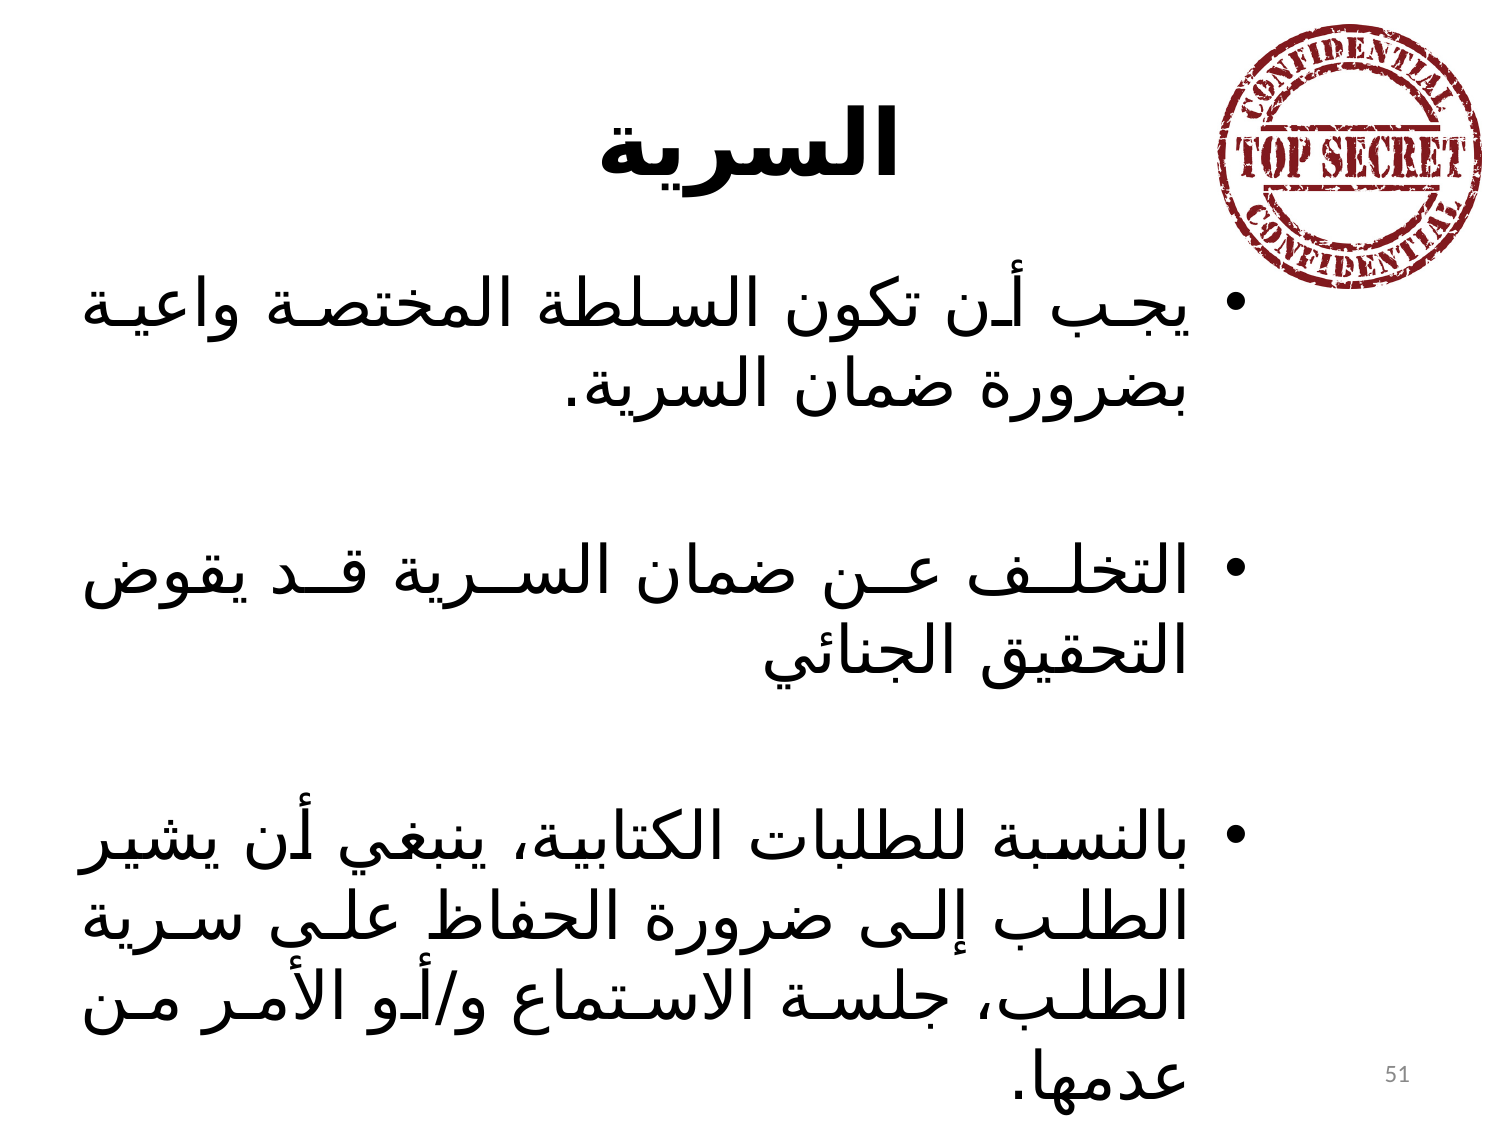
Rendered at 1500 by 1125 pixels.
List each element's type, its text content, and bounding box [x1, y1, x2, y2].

slide_number 51 [1074, 1042, 1425, 1103]
picture [1217, 24, 1482, 289]
text_box يجب أن تكون السلطة المختصة واعية بضرورة ضمان السرية. التخلف عن ضمان السرية قد يقوض التحقيق الجنائي بالنسبة للطلبات الكتابية، ينبغي أن يشير الطلب إلى ضرورة الحفاظ على سرية الطلب، جلسة الاستماع و/أو الأمر من عدمها. [66, 331, 1263, 1009]
title السرية [75, 45, 1212, 233]
text_box [57, 239, 1408, 331]
